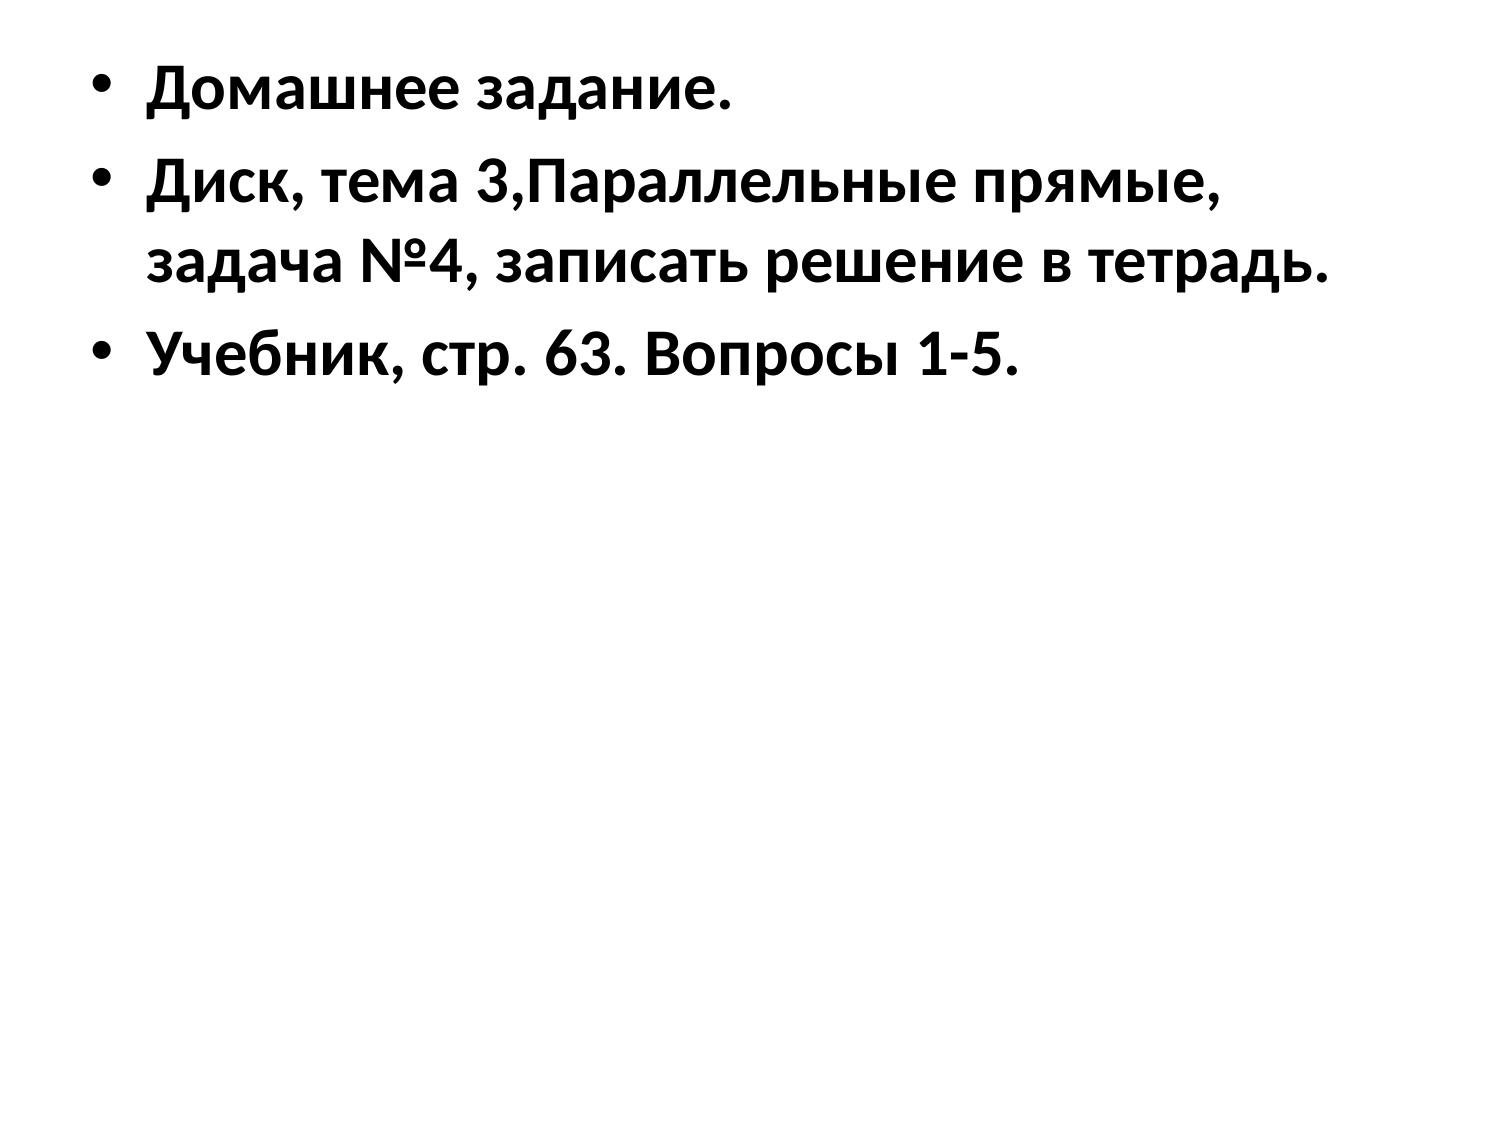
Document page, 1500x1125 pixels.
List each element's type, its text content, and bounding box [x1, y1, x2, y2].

list Домашнее задание. Диск, тема 3,Параллельные прямые, задача №4, записать решение в тетрадь. Учебник, стр. 63. Вопросы 1-5. [75, 35, 1425, 1005]
